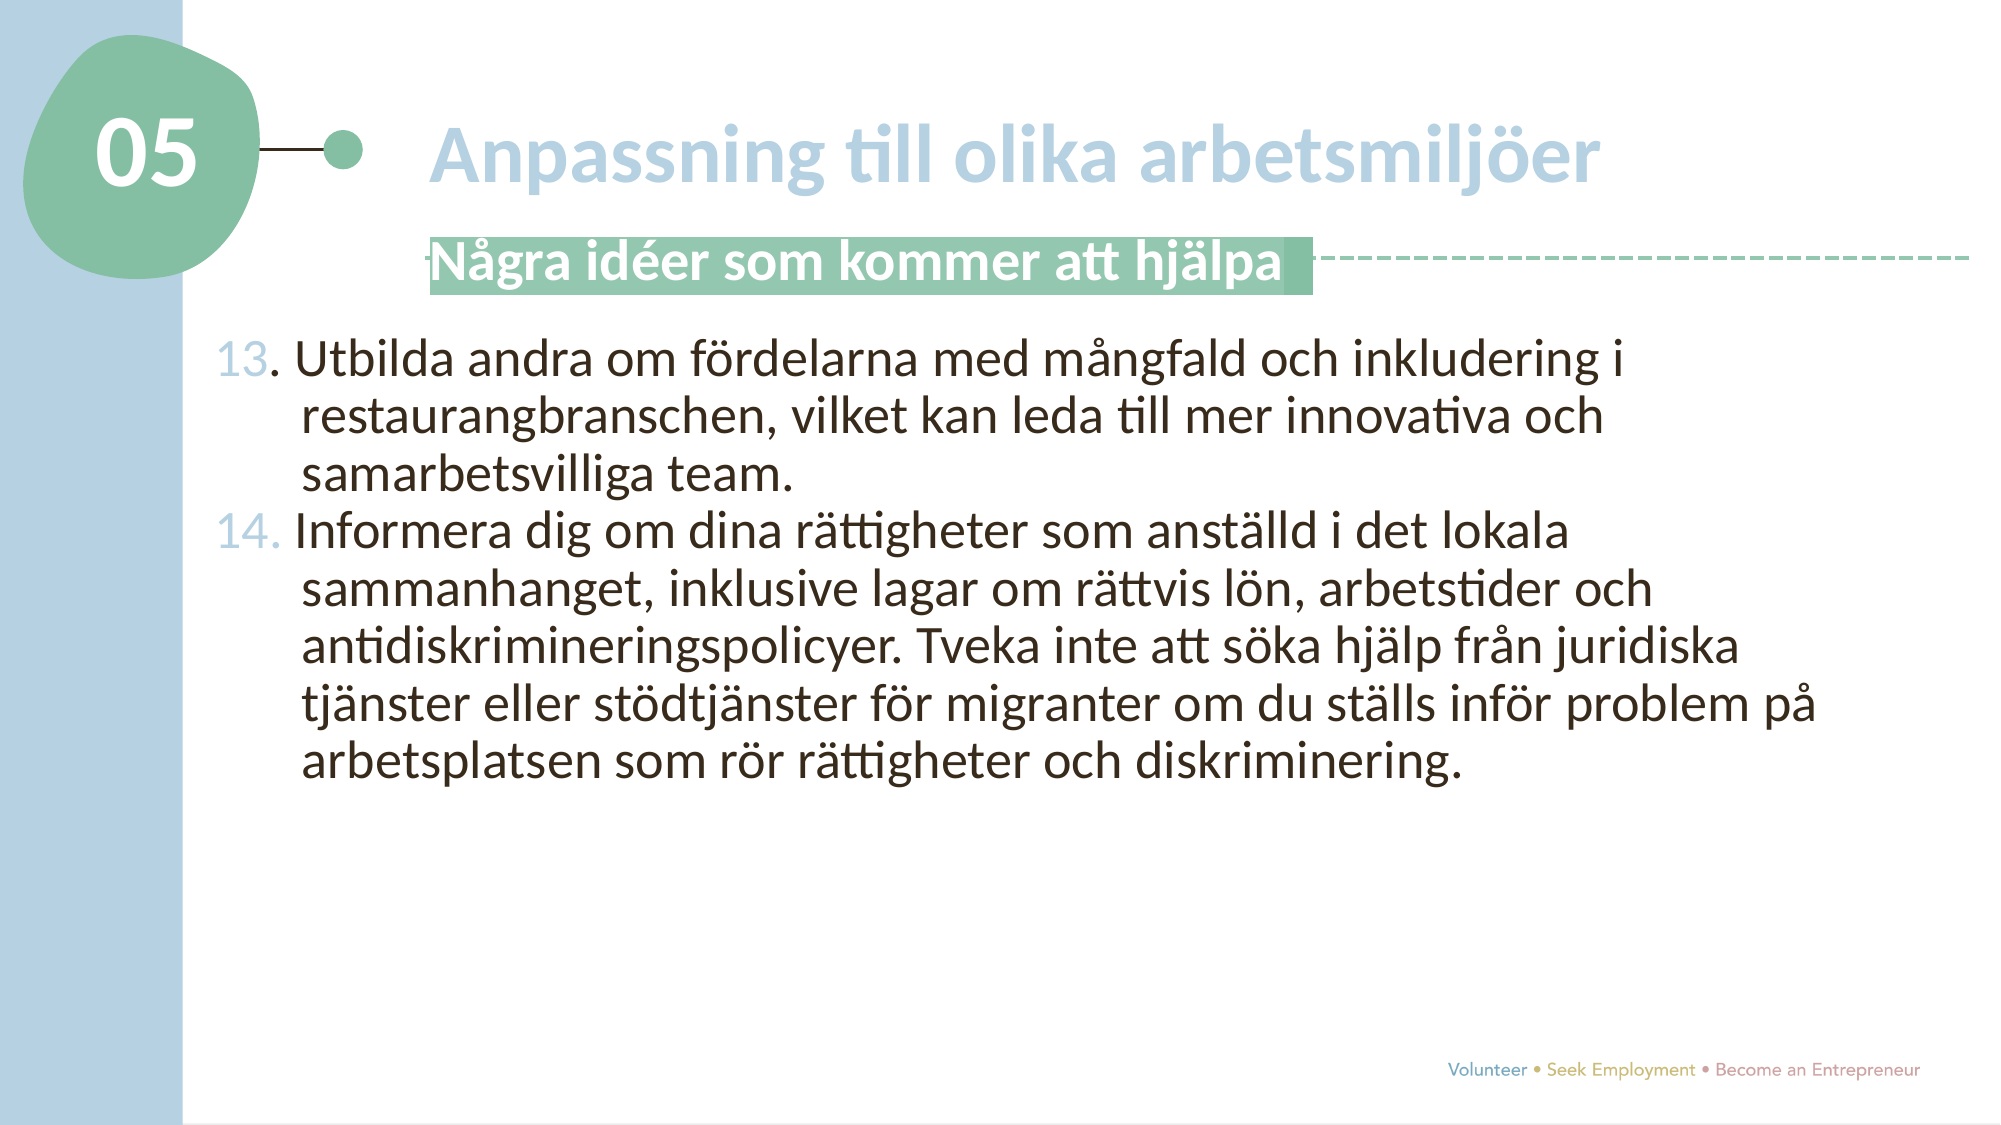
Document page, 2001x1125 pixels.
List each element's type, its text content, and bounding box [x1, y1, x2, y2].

text_box 13. Utbilda andra om fördelarna med mångfald och inkludering i restaurangbranschen, vilket kan leda till mer innovativa och samarbetsvilliga team. 14. Informera dig om dina rättigheter som anställd i det lokala sammanhanget, inklusive lagar om rättvis lön, arbetstider och antidiskrimineringspolicyer. Tveka inte att söka hjälp från juridiska tjänster eller stödtjänster för migranter om du ställs inför problem på arbetsplatsen som rör rättigheter och diskriminering. [199, 322, 1842, 527]
text_box Anpassning till olika arbetsmiljöer [414, 108, 1732, 237]
text_box Några idéer som kommer att hjälpa: [414, 215, 1600, 300]
picture [1418, 1046, 1971, 1103]
text_box [0, 0, 184, 1125]
text_box [55, 35, 249, 88]
text_box [34, 230, 234, 280]
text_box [110, 129, 363, 170]
text_box 05 [21, 88, 275, 230]
